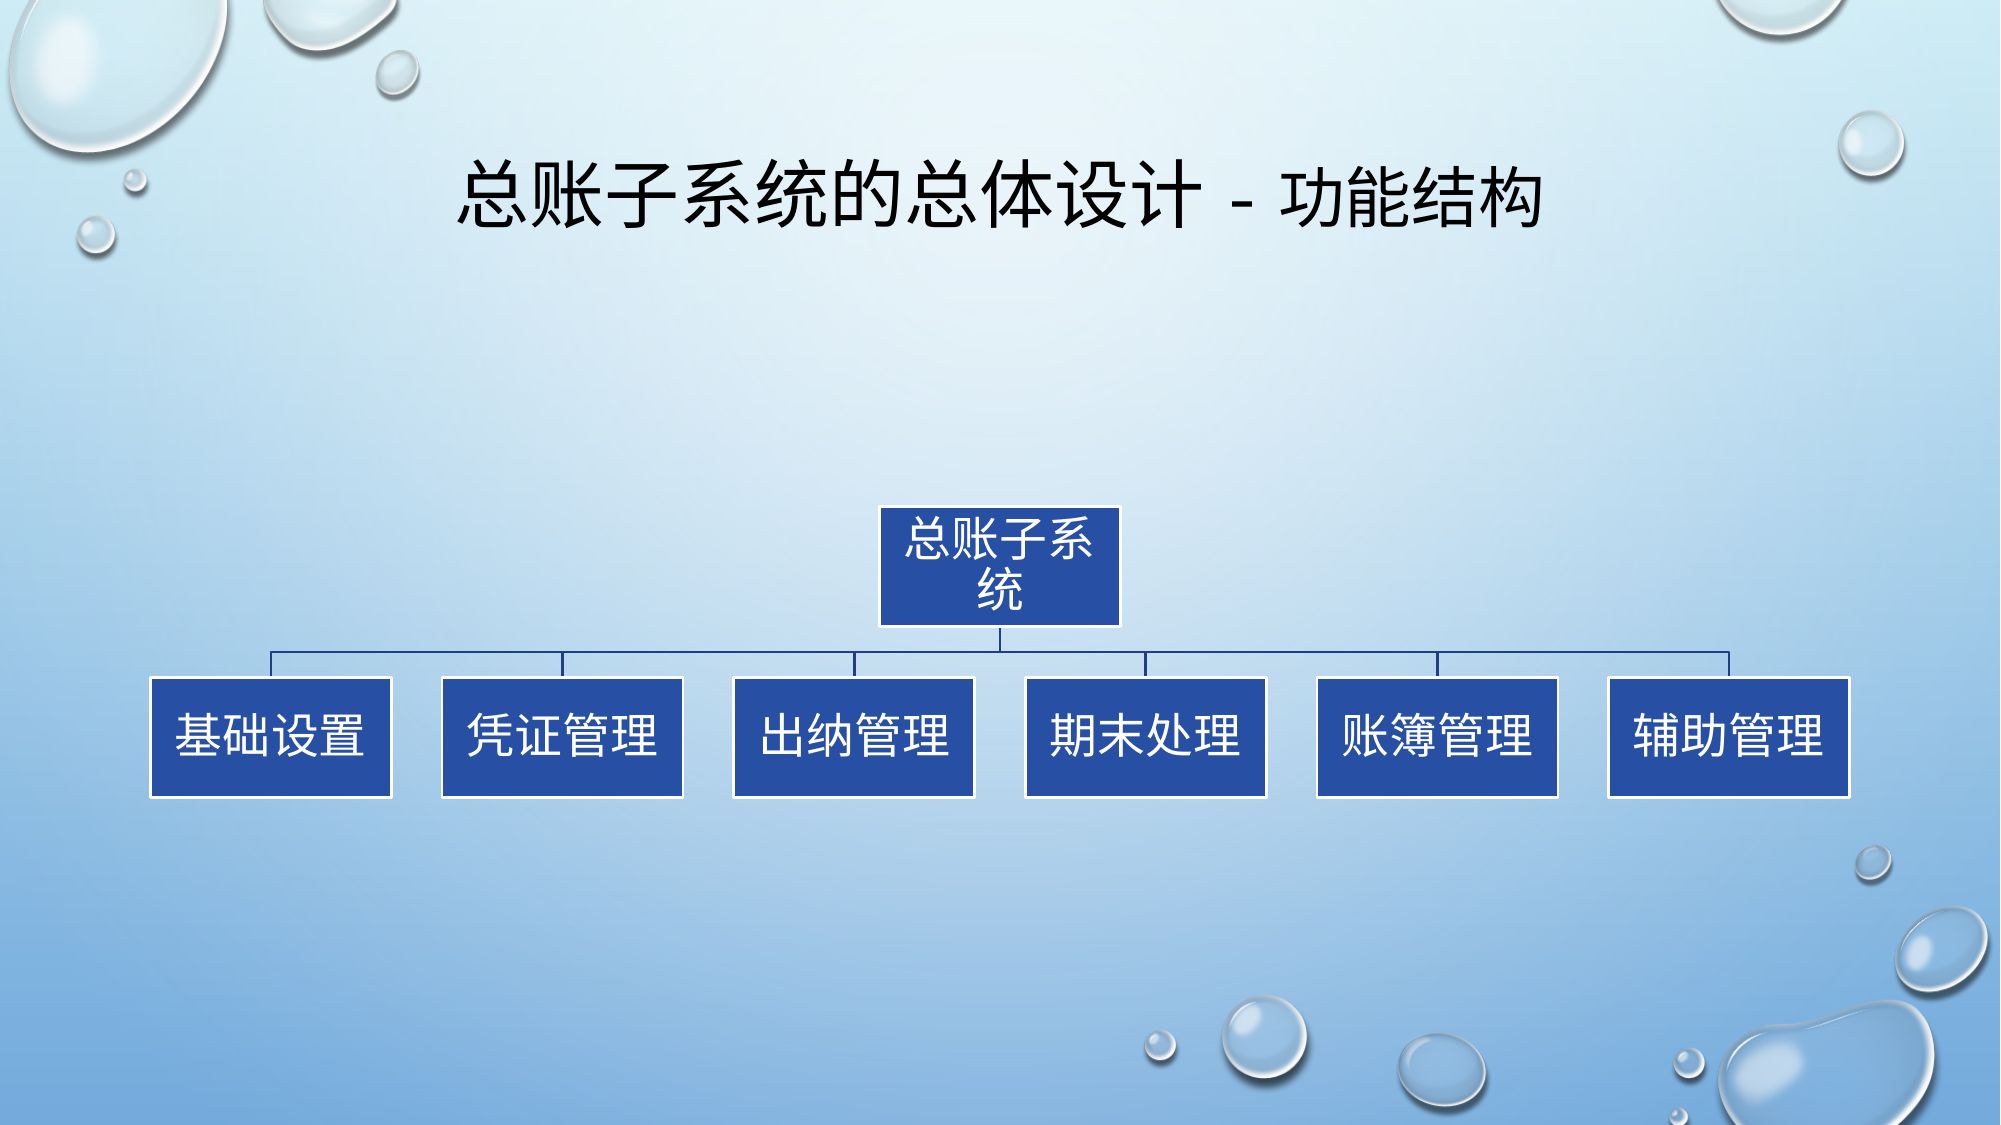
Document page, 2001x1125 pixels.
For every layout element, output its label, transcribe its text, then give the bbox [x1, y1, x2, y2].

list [149, 338, 1851, 966]
picture [0, 0, 2000, 1125]
title 总账子系统的总体设计-功能结构 [149, 67, 1851, 329]
